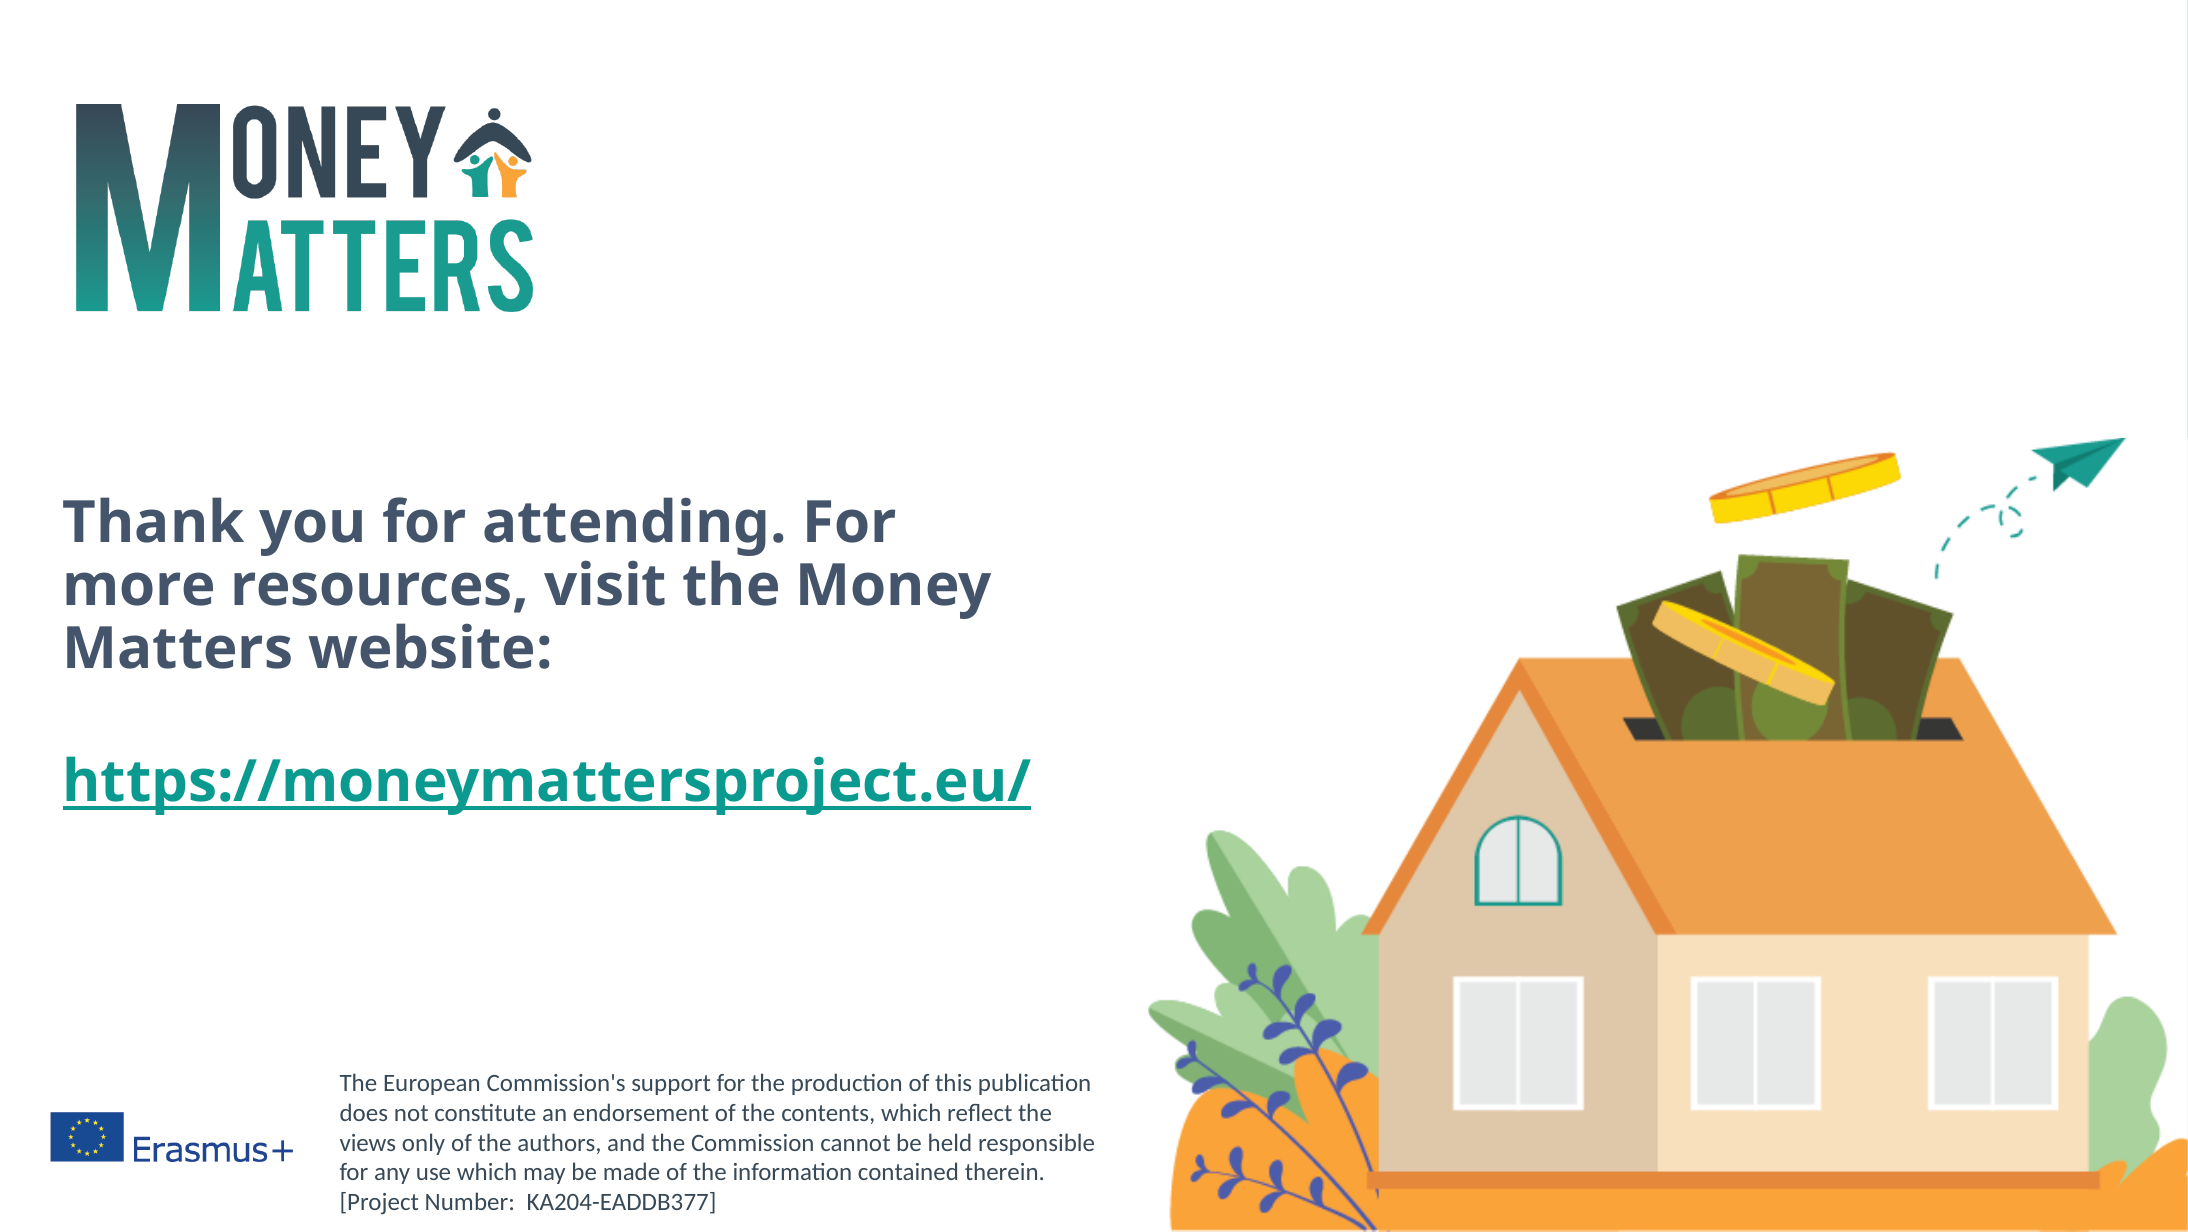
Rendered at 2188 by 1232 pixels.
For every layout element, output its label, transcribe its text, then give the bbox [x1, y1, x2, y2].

picture [1148, 438, 2188, 1232]
title Thank you for attending. For more resources, visit the Money Matters website: https://moneymattersproject.eu/ [50, 484, 1053, 659]
picture [76, 104, 533, 312]
picture [50, 1111, 293, 1162]
